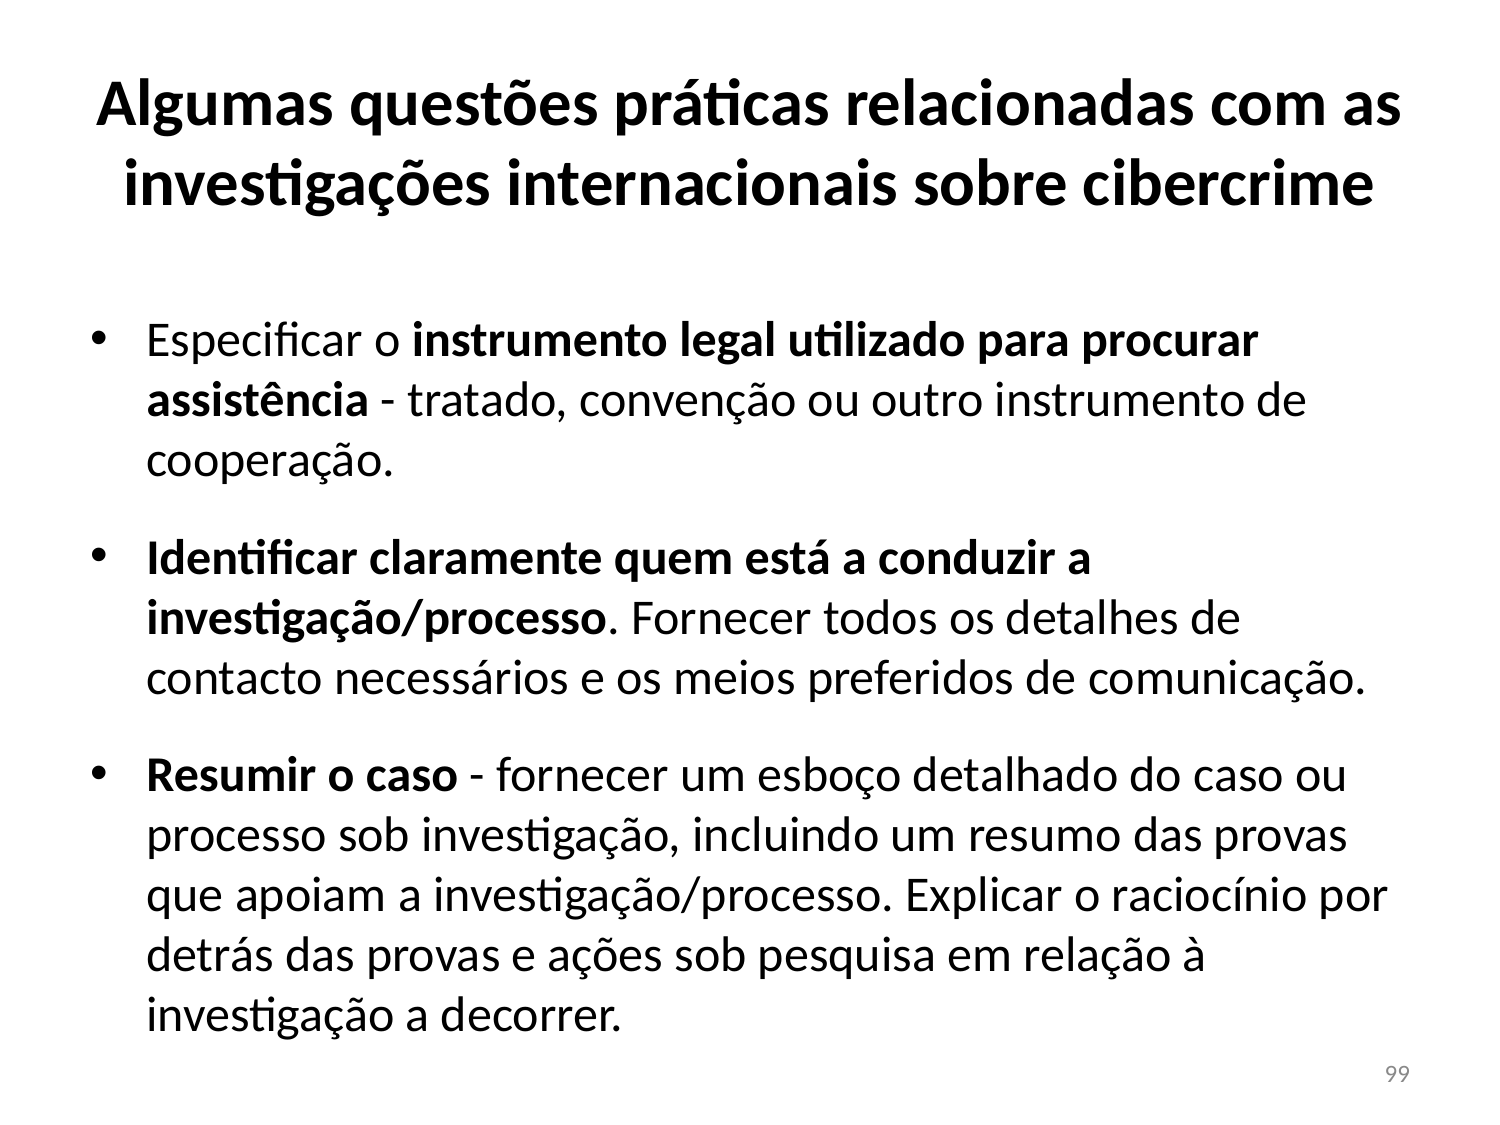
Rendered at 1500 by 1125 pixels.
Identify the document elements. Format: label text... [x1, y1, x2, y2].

slide_number 99 [1074, 1042, 1425, 1103]
title Algumas questões práticas relacionadas com as investigações internacionais sobre cibercrime [75, 45, 1425, 233]
list Especificar o instrumento legal utilizado para procurar assistência - tratado, convenção ou outro instrumento de cooperação. Identificar claramente quem está a conduzir a investigação/processo. Fornecer todos os detalhes de contacto necessários e os meios preferidos de comunicação. Resumir o caso - fornecer um esboço detalhado do caso ou processo sob investigação, incluindo um resumo das provas que apoiam a investigação/processo. Explicar o raciocínio por detrás das provas e ações sob pesquisa em relação à investigação a decorrer. [75, 299, 1425, 1042]
